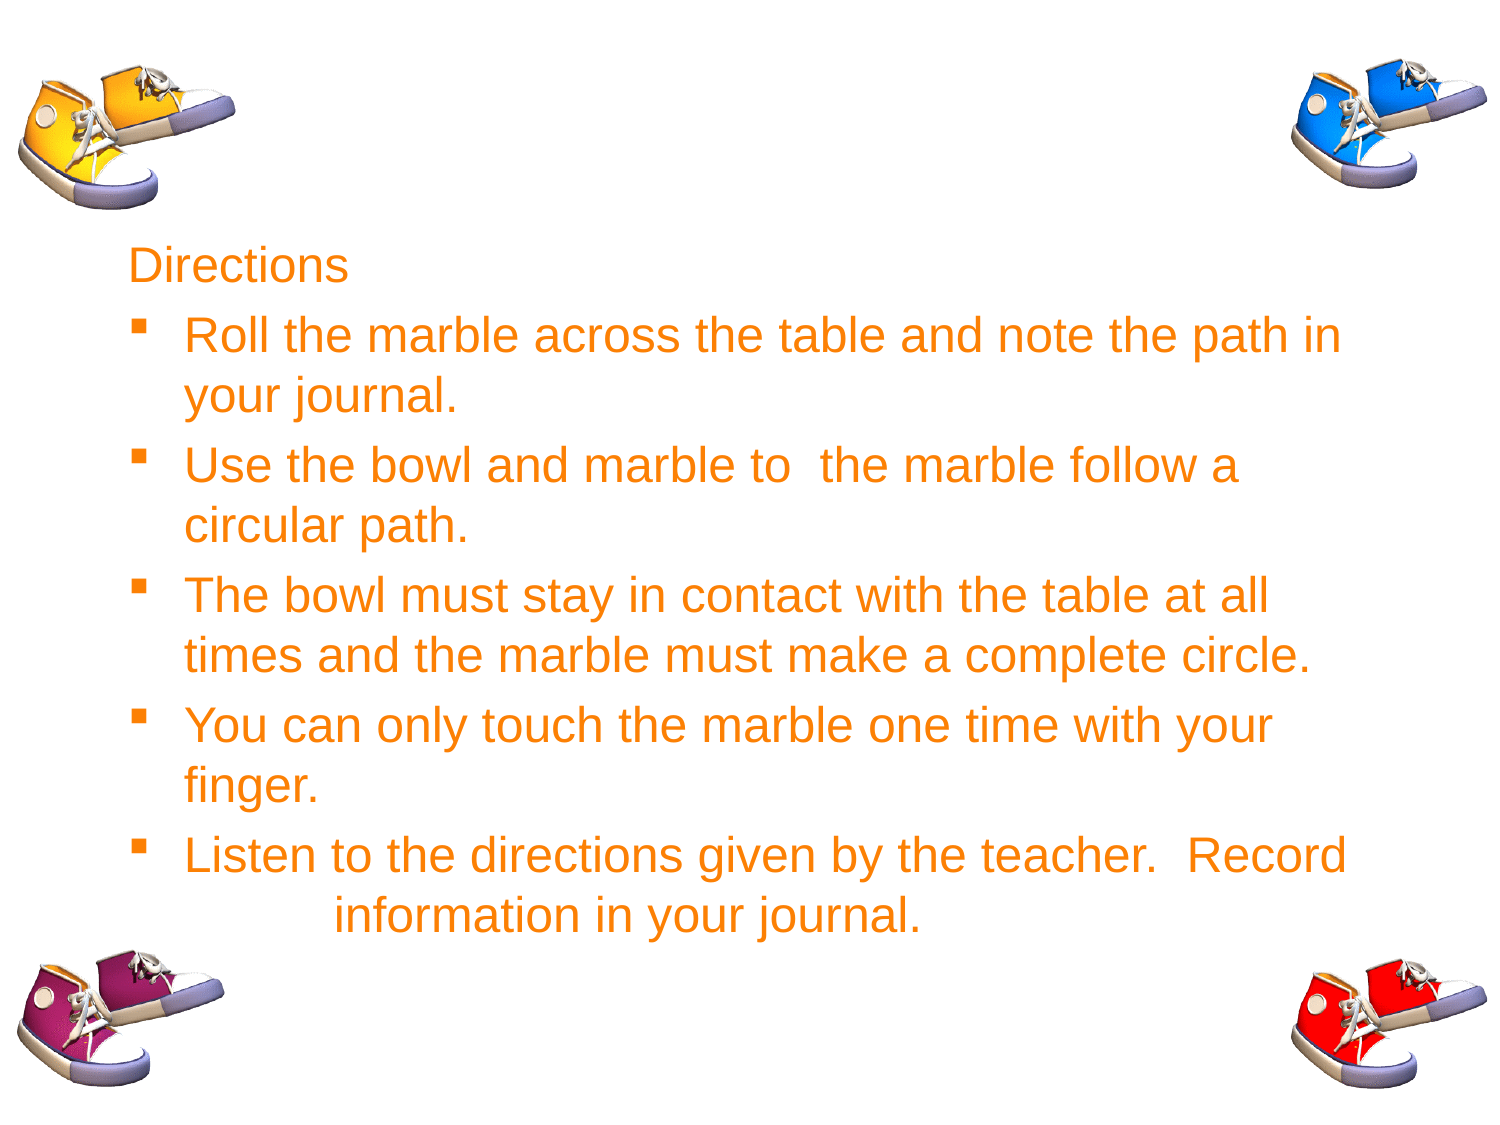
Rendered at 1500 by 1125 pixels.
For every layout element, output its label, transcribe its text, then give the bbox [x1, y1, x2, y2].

picture [0, 0, 250, 250]
picture [1275, 899, 1500, 1125]
list Directions Roll the marble across the table and note the path in your journal. Use the bowl and marble to the marble follow a circular path. The bowl must stay in contact with the table at all times and the marble must make a complete circle. You can only touch the marble one time with your finger. Listen to the directions given by the teacher. Record information in your journal. [112, 224, 1388, 901]
picture [1275, 0, 1500, 225]
picture [0, 887, 238, 1125]
